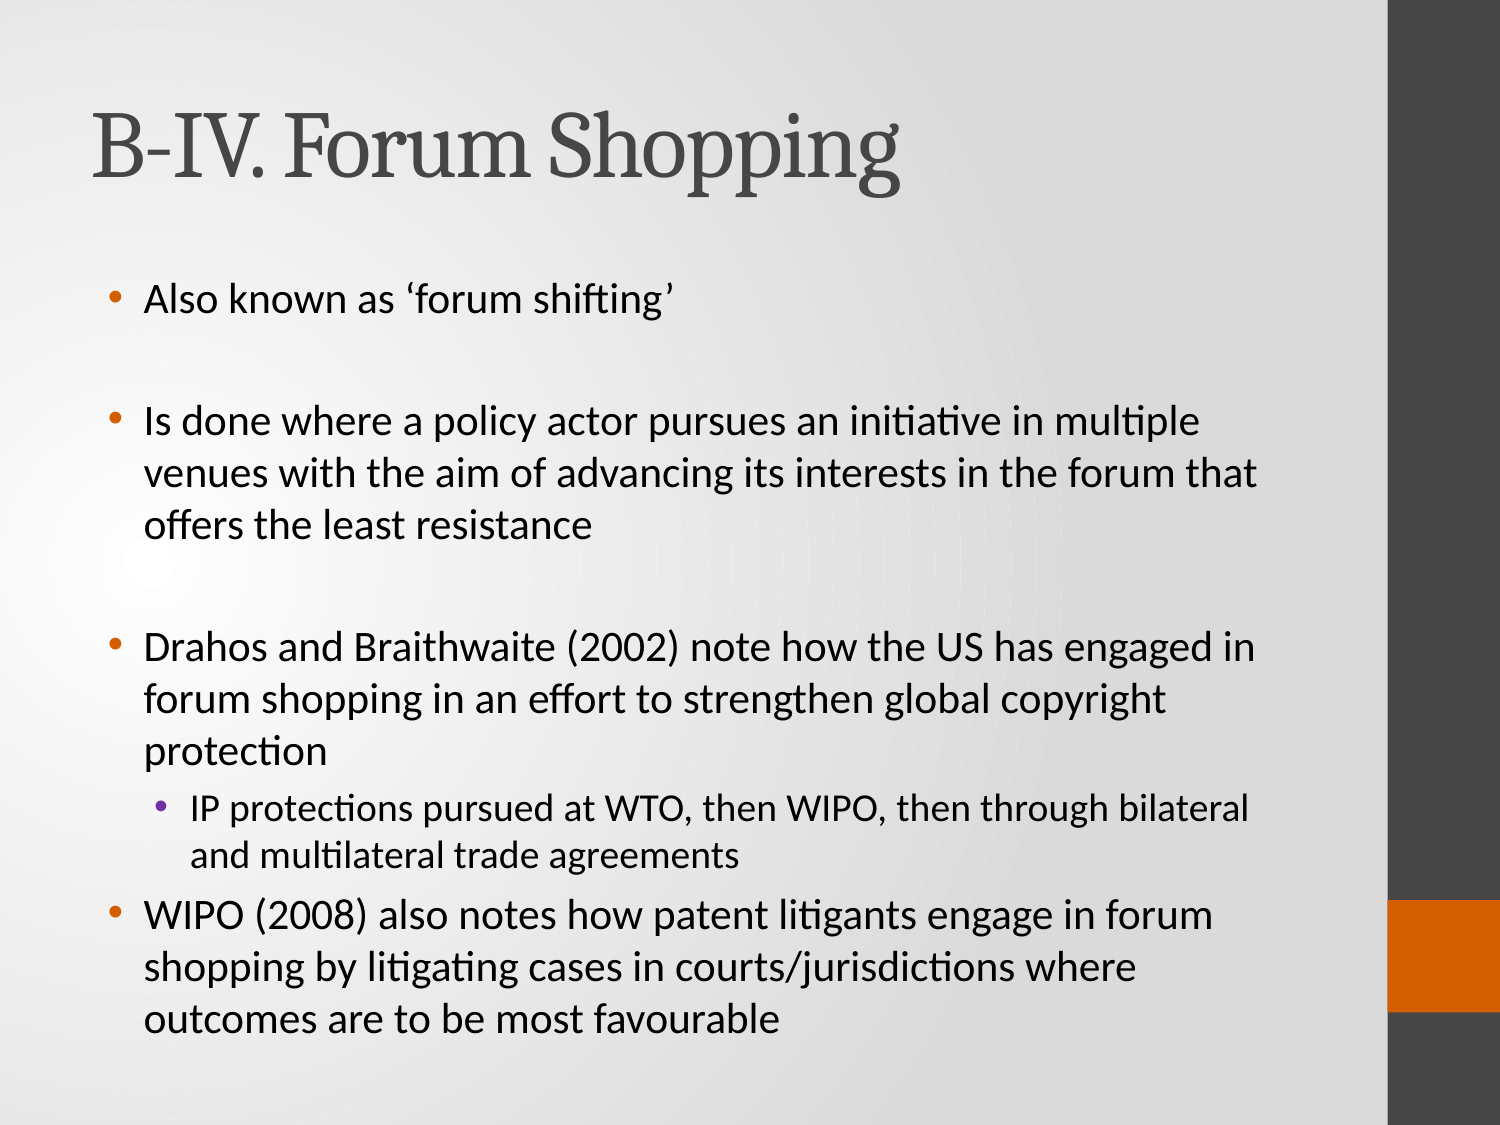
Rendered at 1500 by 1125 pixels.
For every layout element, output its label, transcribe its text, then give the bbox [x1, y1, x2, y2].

title B-IV. Forum Shopping [75, 45, 1325, 233]
list Also known as ‘forum shifting’ Is done where a policy actor pursues an initiative in multiple venues with the aim of advancing its interests in the forum that offers the least resistance Drahos and Braithwaite (2002) note how the US has engaged in forum shopping in an effort to strengthen global copyright protection IP protections pursued at WTO, then WIPO, then through bilateral and multilateral trade agreements WIPO (2008) also notes how patent litigants engage in forum shopping by litigating cases in courts/jurisdictions where outcomes are to be most favourable [75, 262, 1325, 1050]
